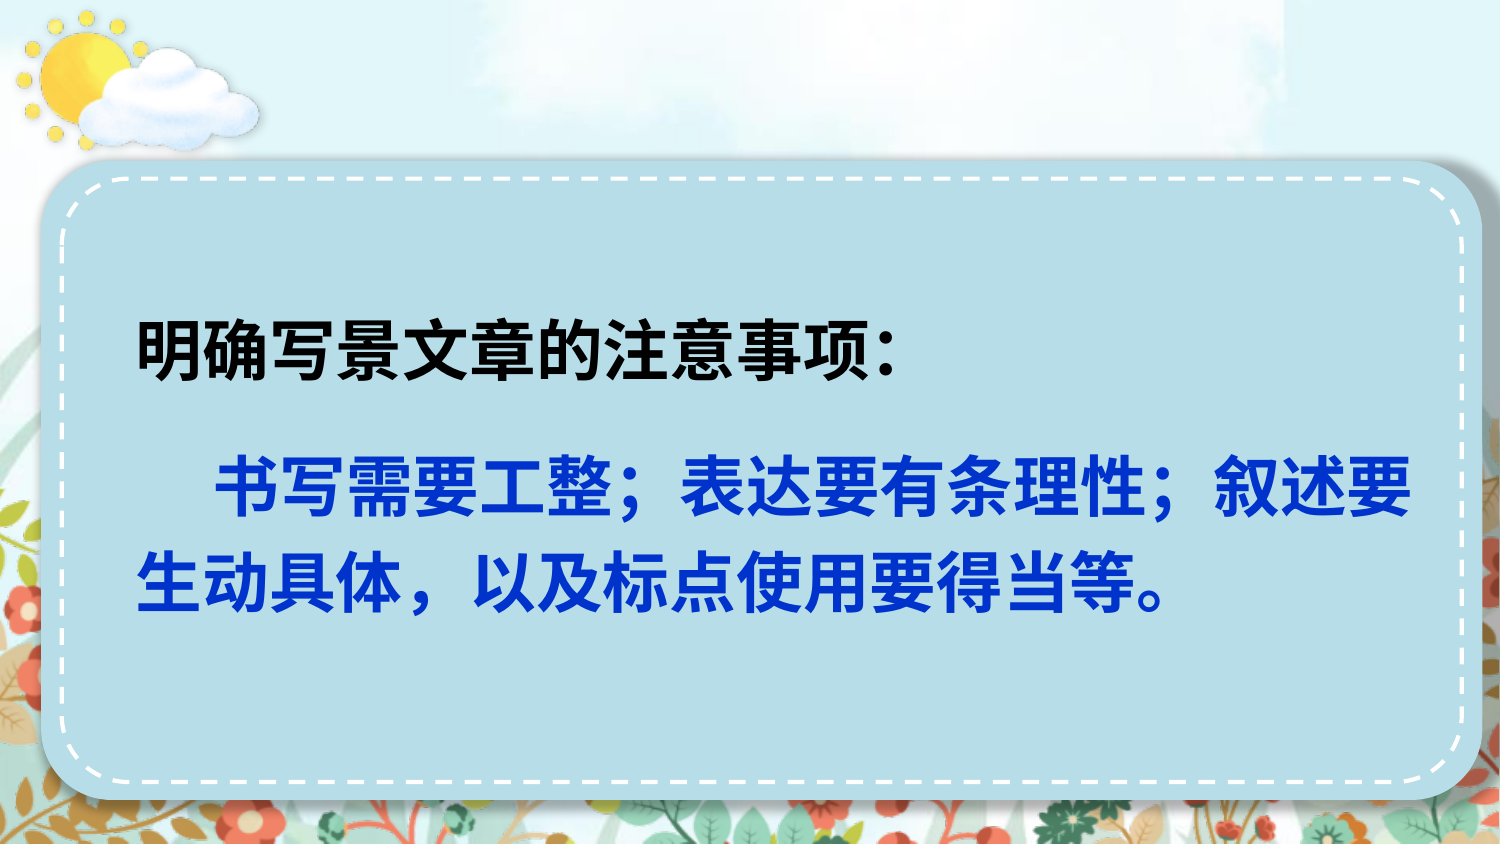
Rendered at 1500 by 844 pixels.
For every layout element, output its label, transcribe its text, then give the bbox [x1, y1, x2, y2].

text_box 书写需要工整；表达要有条理性；叙述要生动具体，以及标点使用要得当等。 [121, 421, 1440, 629]
text_box 明确写景文章的注意事项： [121, 285, 1440, 396]
picture [0, 0, 1500, 844]
